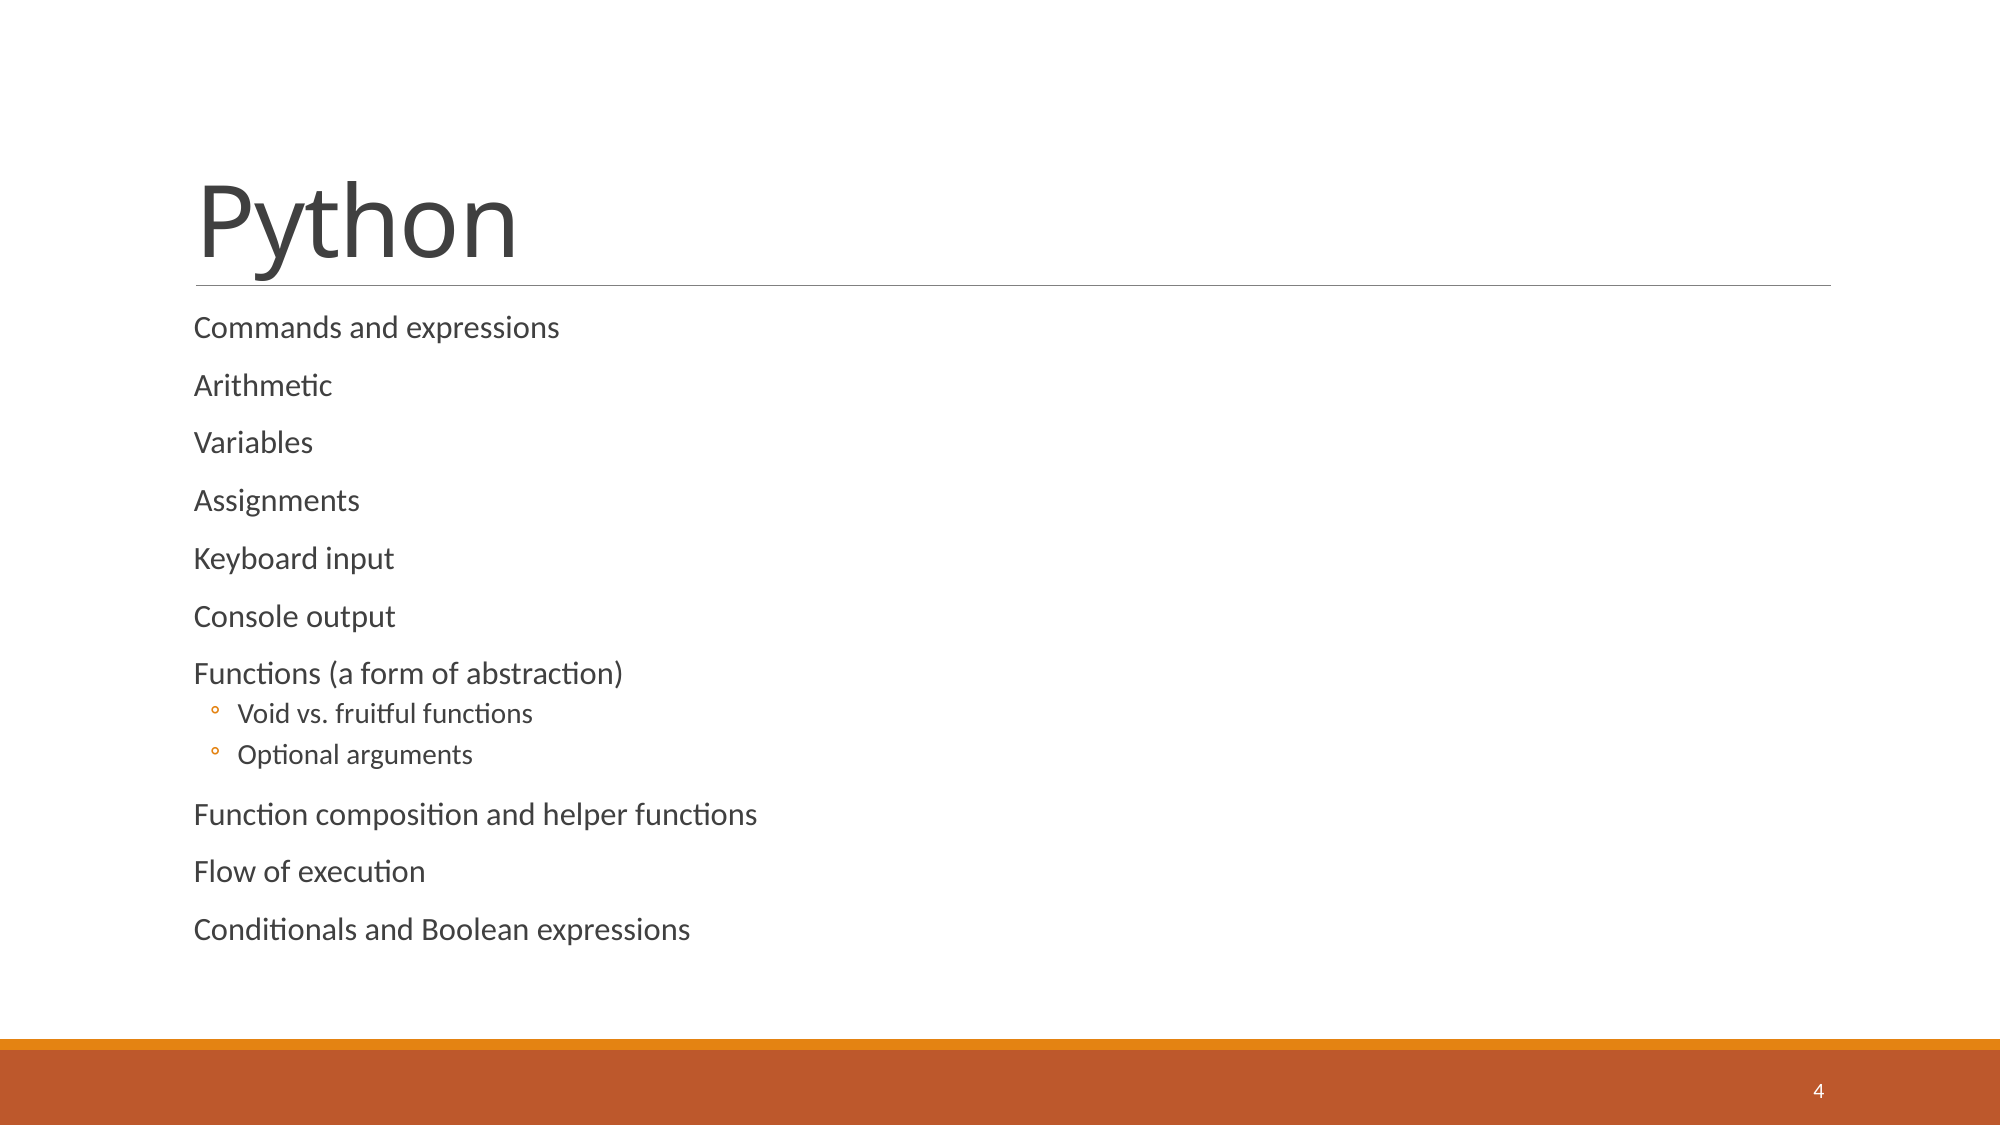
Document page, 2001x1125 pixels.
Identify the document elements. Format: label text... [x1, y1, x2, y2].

slide_number 4 [1624, 1059, 1840, 1120]
list Commands and expressions Arithmetic Variables Assignments Keyboard input Console output Functions (a form of abstraction) Void vs. fruitful functions Optional arguments Function composition and helper functions Flow of execution Conditionals and Boolean expressions [180, 302, 1830, 963]
title Python [180, 47, 1830, 285]
